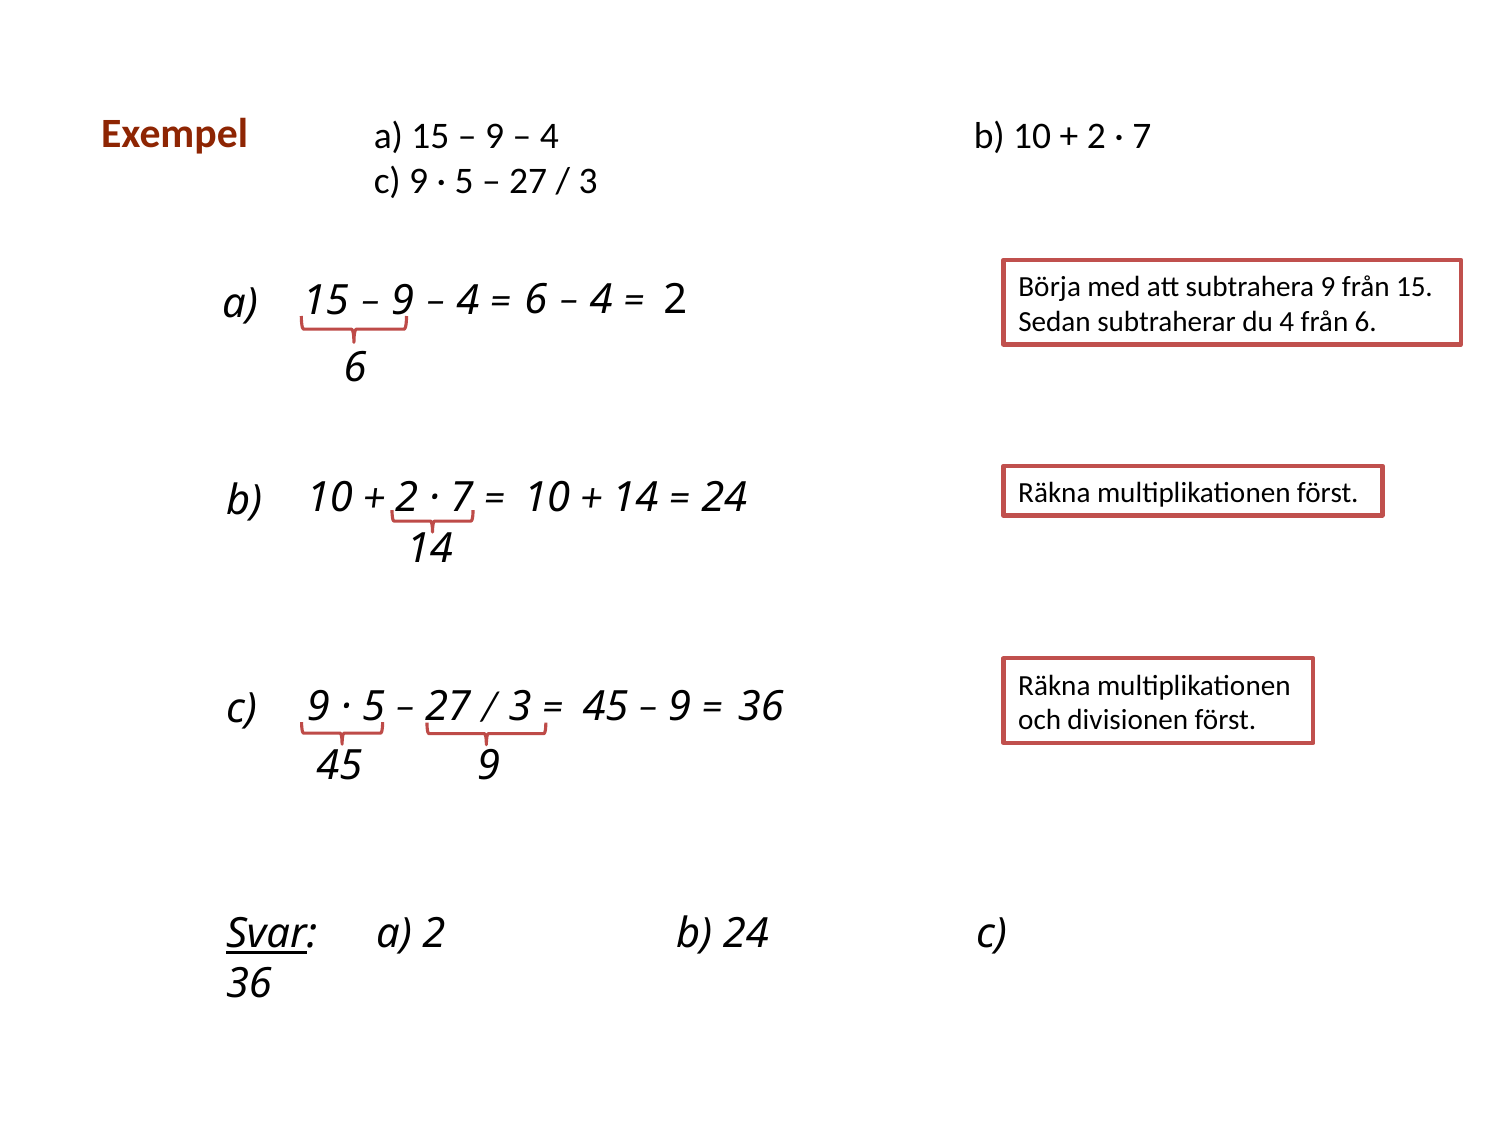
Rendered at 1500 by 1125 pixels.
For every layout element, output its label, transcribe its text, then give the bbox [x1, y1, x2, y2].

text_box 24 [686, 462, 792, 528]
text_box 6 [328, 332, 410, 398]
text_box 10 + 14 = [509, 462, 686, 528]
text_box [300, 722, 384, 730]
text_box Exempel [86, 98, 264, 164]
text_box 14 [392, 522, 473, 579]
text_box [391, 510, 474, 533]
text_box 2 [648, 264, 754, 330]
text_box c) [211, 673, 293, 739]
text_box Svar: a) 2 b) 24 c) 36 [211, 898, 1025, 1014]
text_box 9 · 5 – 27 / 3 = [292, 670, 567, 736]
text_box [300, 315, 408, 344]
text_box b) [211, 465, 293, 531]
text_box 6 – 4 = [509, 264, 648, 330]
text_box Börja med att subtrahera 9 från 15. Sedan subtraherar du 4 från 6. [1001, 258, 1463, 347]
text_box 9 [462, 735, 544, 796]
text_box [426, 722, 547, 746]
text_box Räkna multiplikationen och divisionen först. [1001, 656, 1315, 745]
text_box 15 – 9 – 4 = [288, 265, 568, 331]
text_box 36 [723, 670, 815, 736]
text_box Räkna multiplikationen först. [1001, 464, 1385, 518]
text_box 10 + 2 · 7 = [292, 462, 509, 528]
text_box 45 – 9 = [567, 670, 723, 736]
text_box 45 [301, 730, 392, 795]
text_box a) [207, 268, 289, 334]
text_box a) 15 – 9 – 4 b) 10 + 2 · 7 c) 9 · 5 – 27 / 3 [359, 103, 1444, 209]
